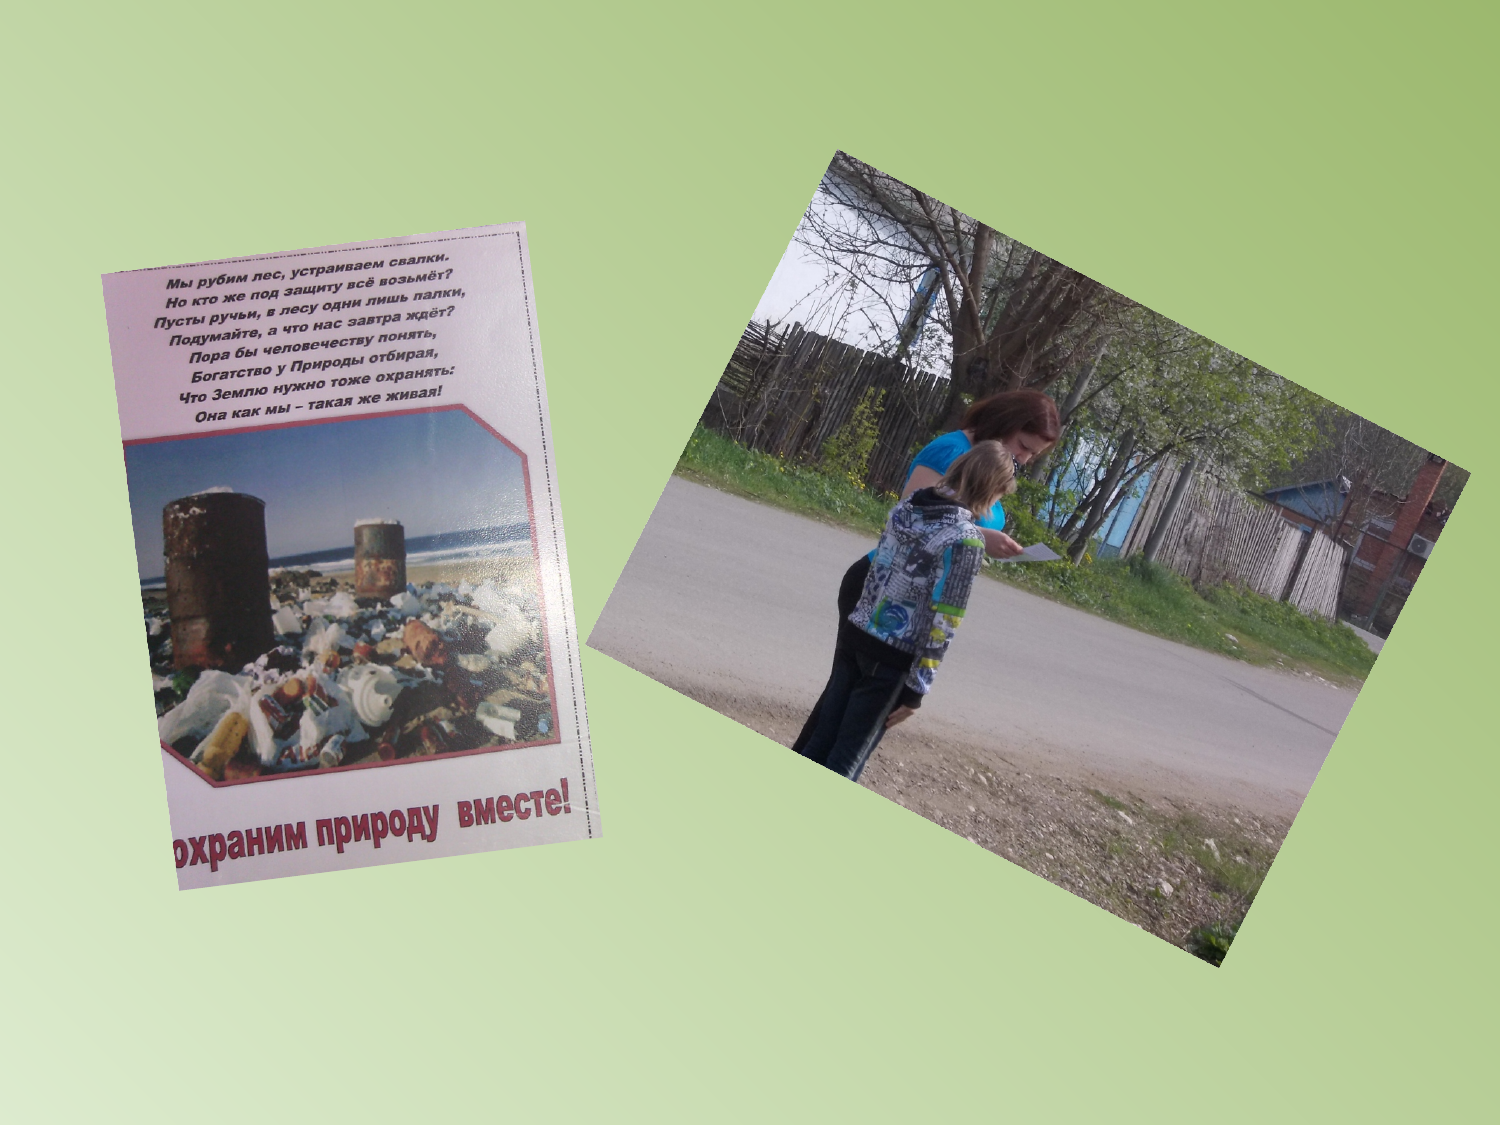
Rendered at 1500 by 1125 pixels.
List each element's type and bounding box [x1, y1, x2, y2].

picture [102, 221, 604, 891]
picture [586, 150, 1470, 967]
